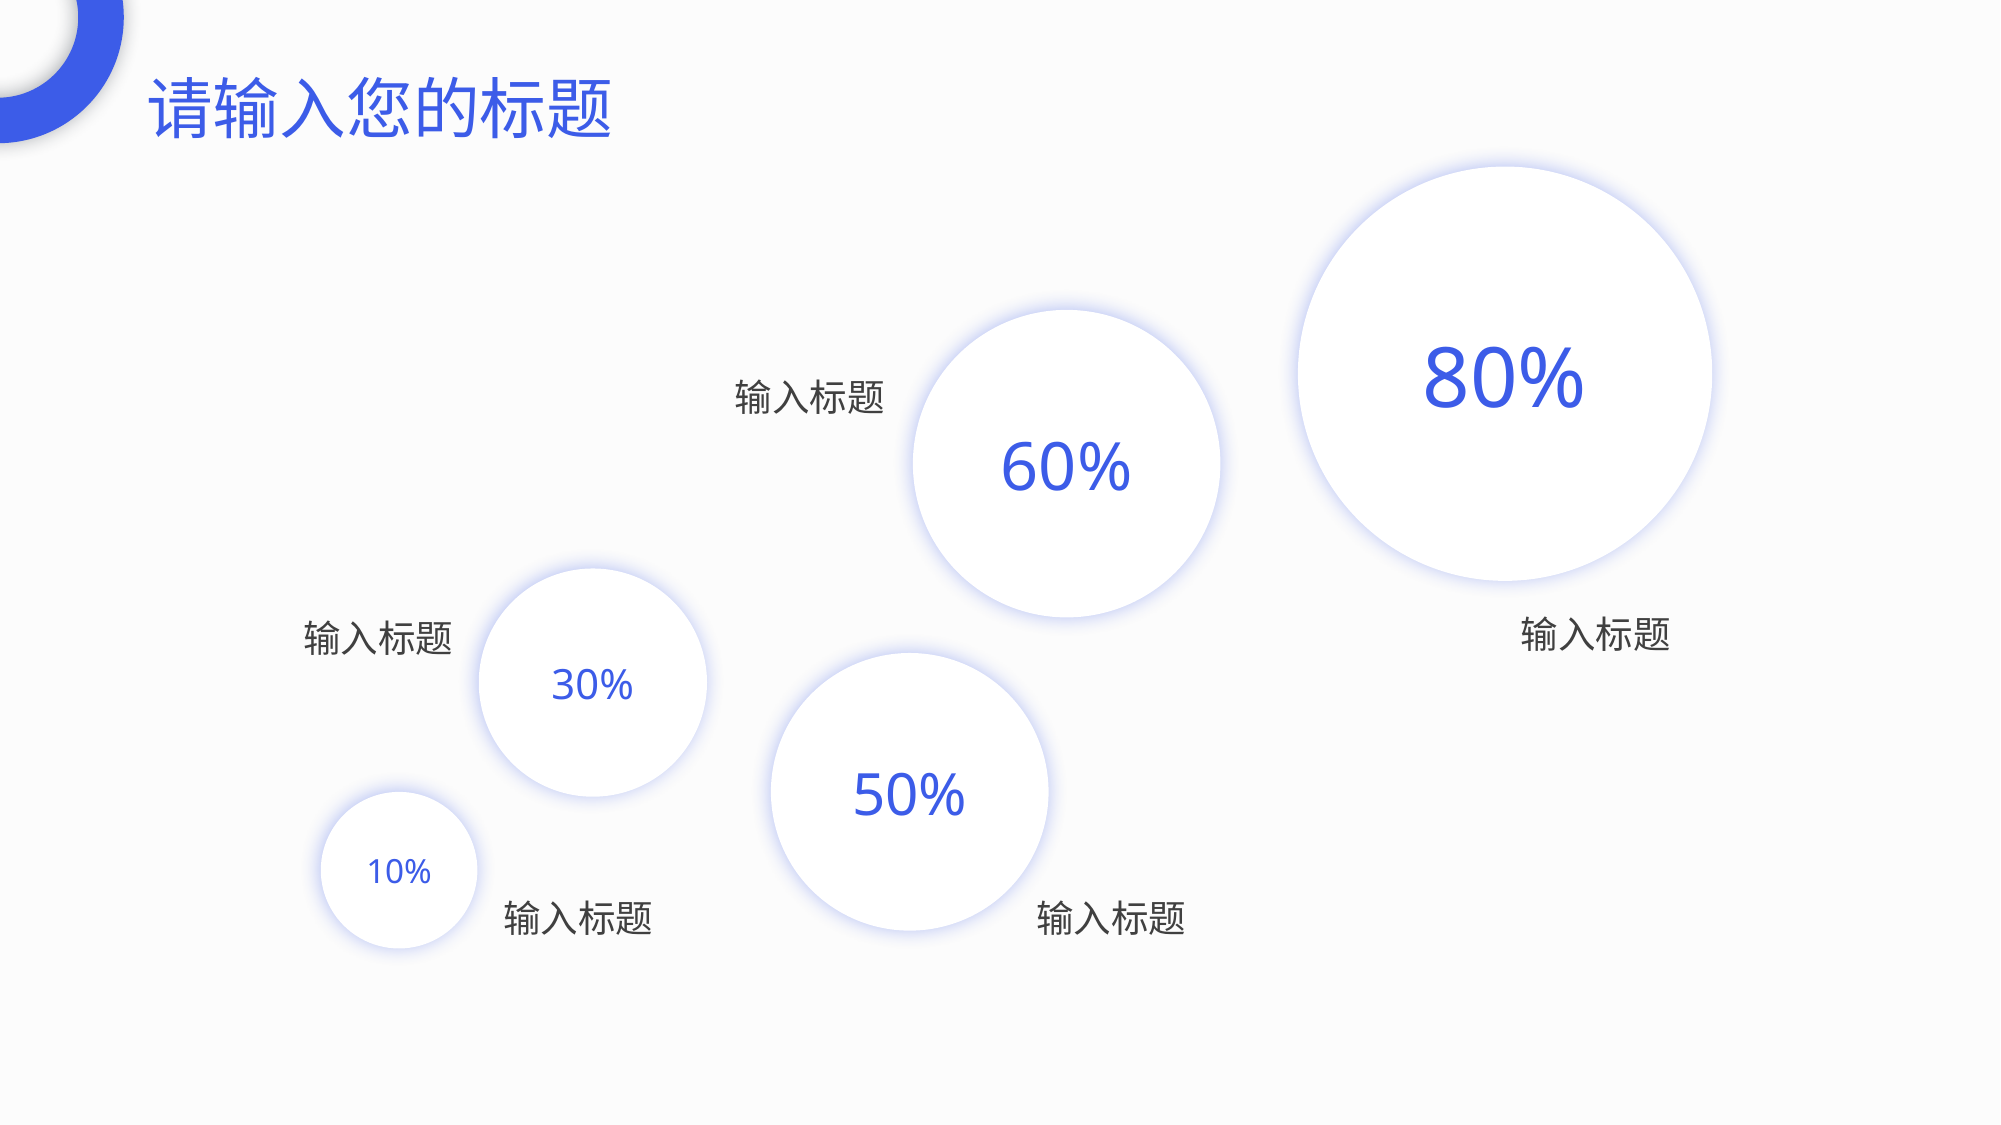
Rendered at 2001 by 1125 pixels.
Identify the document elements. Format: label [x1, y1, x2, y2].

text_box [1297, 166, 1713, 665]
text_box [718, 309, 1221, 618]
text_box [770, 652, 1203, 949]
text_box [320, 791, 670, 949]
text_box [287, 568, 707, 797]
text_box [0, 0, 825, 156]
